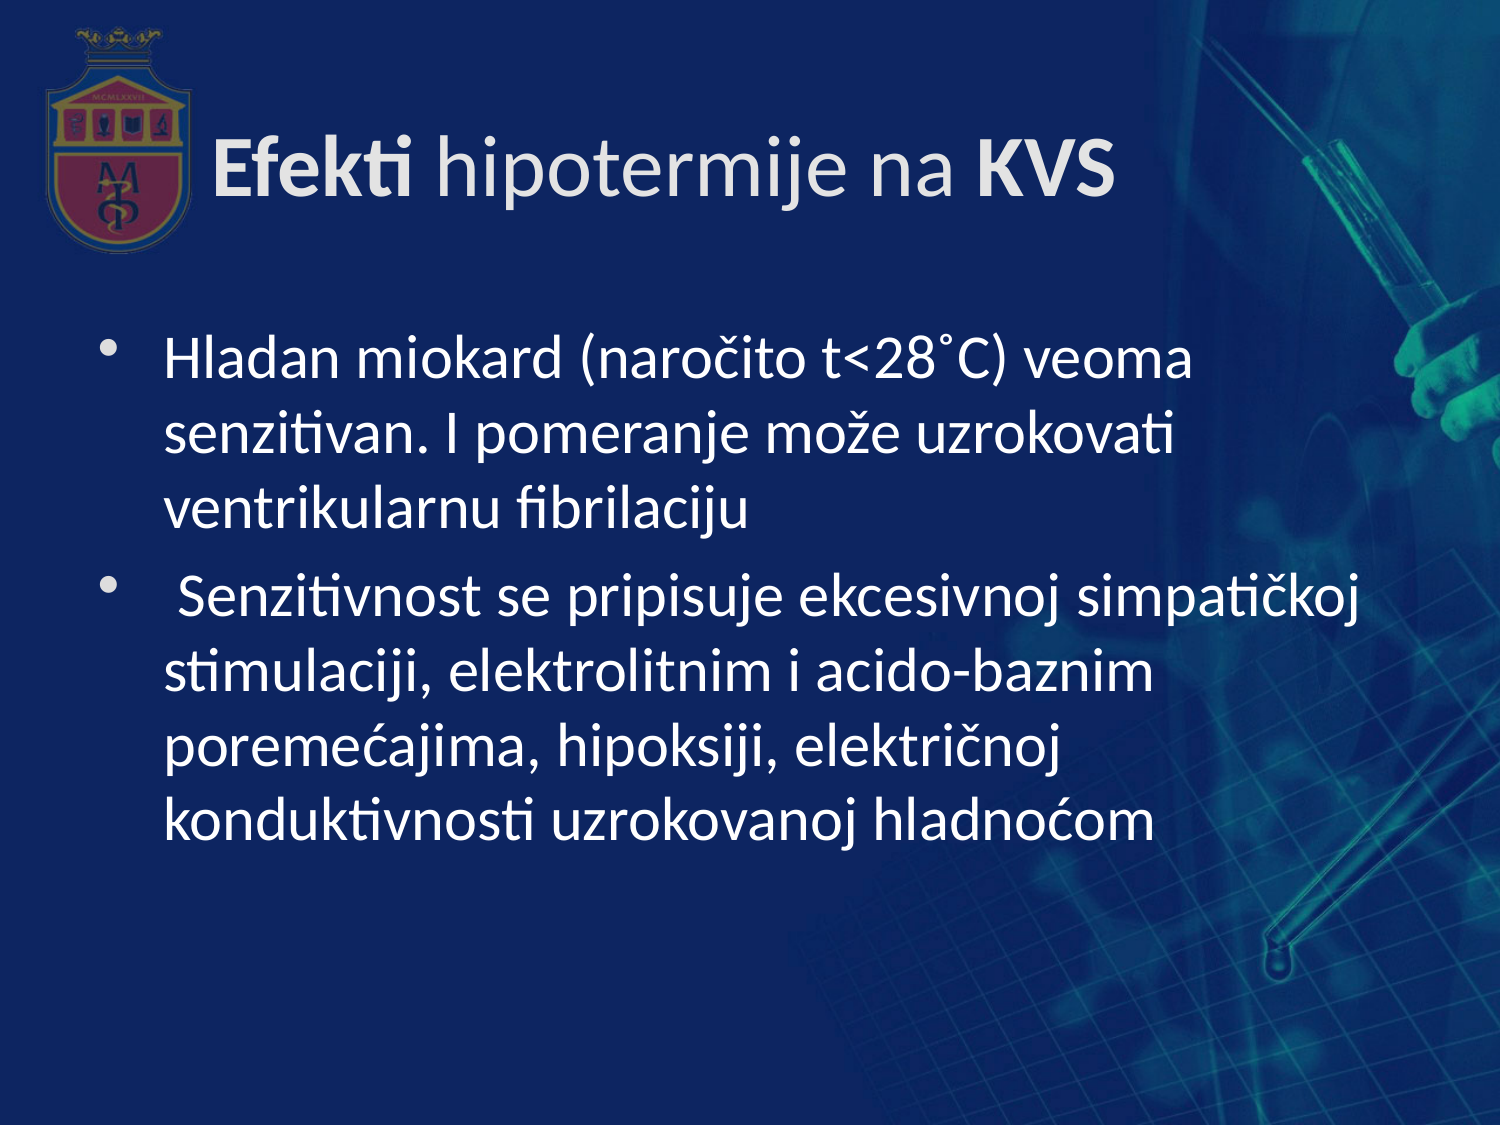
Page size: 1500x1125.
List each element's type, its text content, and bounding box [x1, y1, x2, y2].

picture [0, 0, 1500, 1125]
title Efekti hipotermije na KVS [117, 46, 1468, 277]
list Hladan miokard (naročito t<28˚C) veoma senzitivan. I pomeranje može uzrokovati ventrikularnu fibrilaciju Senzitivnost se pripisuje ekcesivnoj simpatičkoj stimulaciji, elektrolitnim i acido-baznim poremećajima, hipoksiji, električnoj konduktivnosti uzrokovanoj hladnoćom [75, 308, 1425, 1059]
